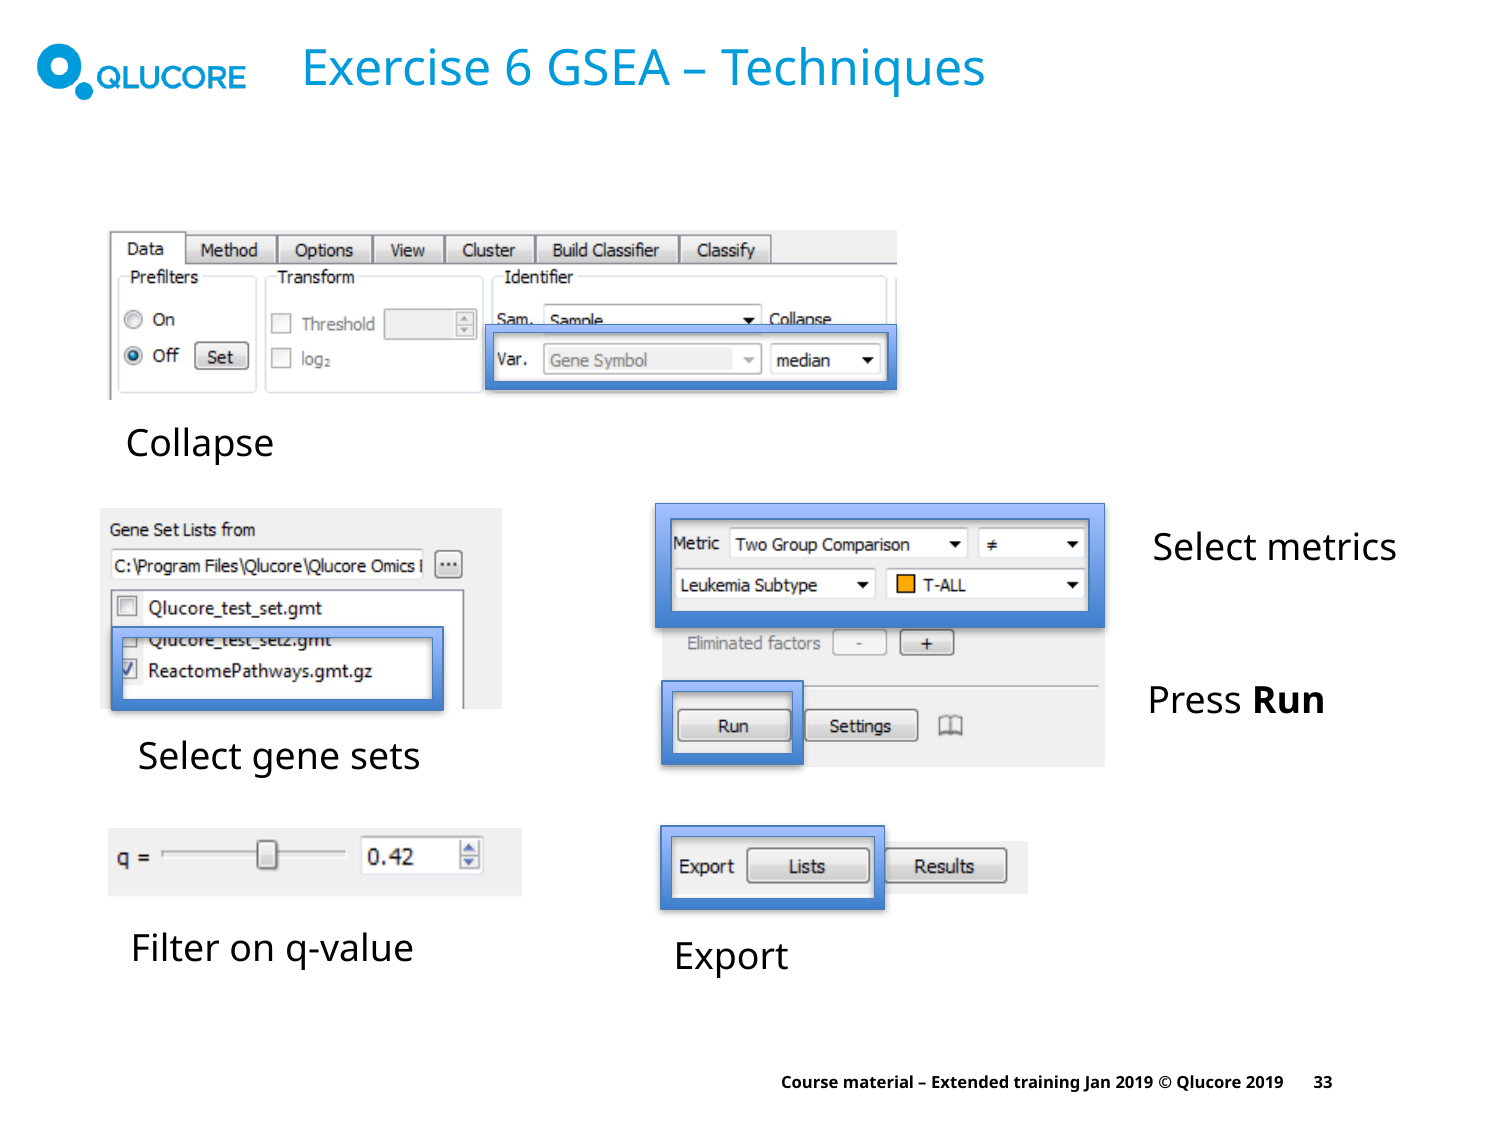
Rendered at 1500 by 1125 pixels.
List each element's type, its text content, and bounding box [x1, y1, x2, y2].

title Exercise 6 GSEA – Techniques [286, 7, 1445, 124]
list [661, 514, 1105, 767]
picture [108, 828, 523, 903]
text_box Select metrics [1137, 515, 1413, 575]
text_box Filter on q-value [115, 916, 430, 977]
picture [661, 841, 1028, 895]
text_box [660, 900, 885, 910]
text_box [660, 825, 885, 840]
text_box [655, 503, 1105, 628]
text_box Collapse [110, 412, 290, 472]
text_box Select gene sets [123, 724, 437, 785]
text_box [100, 508, 503, 711]
text_box Export [658, 924, 804, 984]
text_box Press Run [1132, 668, 1341, 729]
picture [107, 230, 897, 400]
